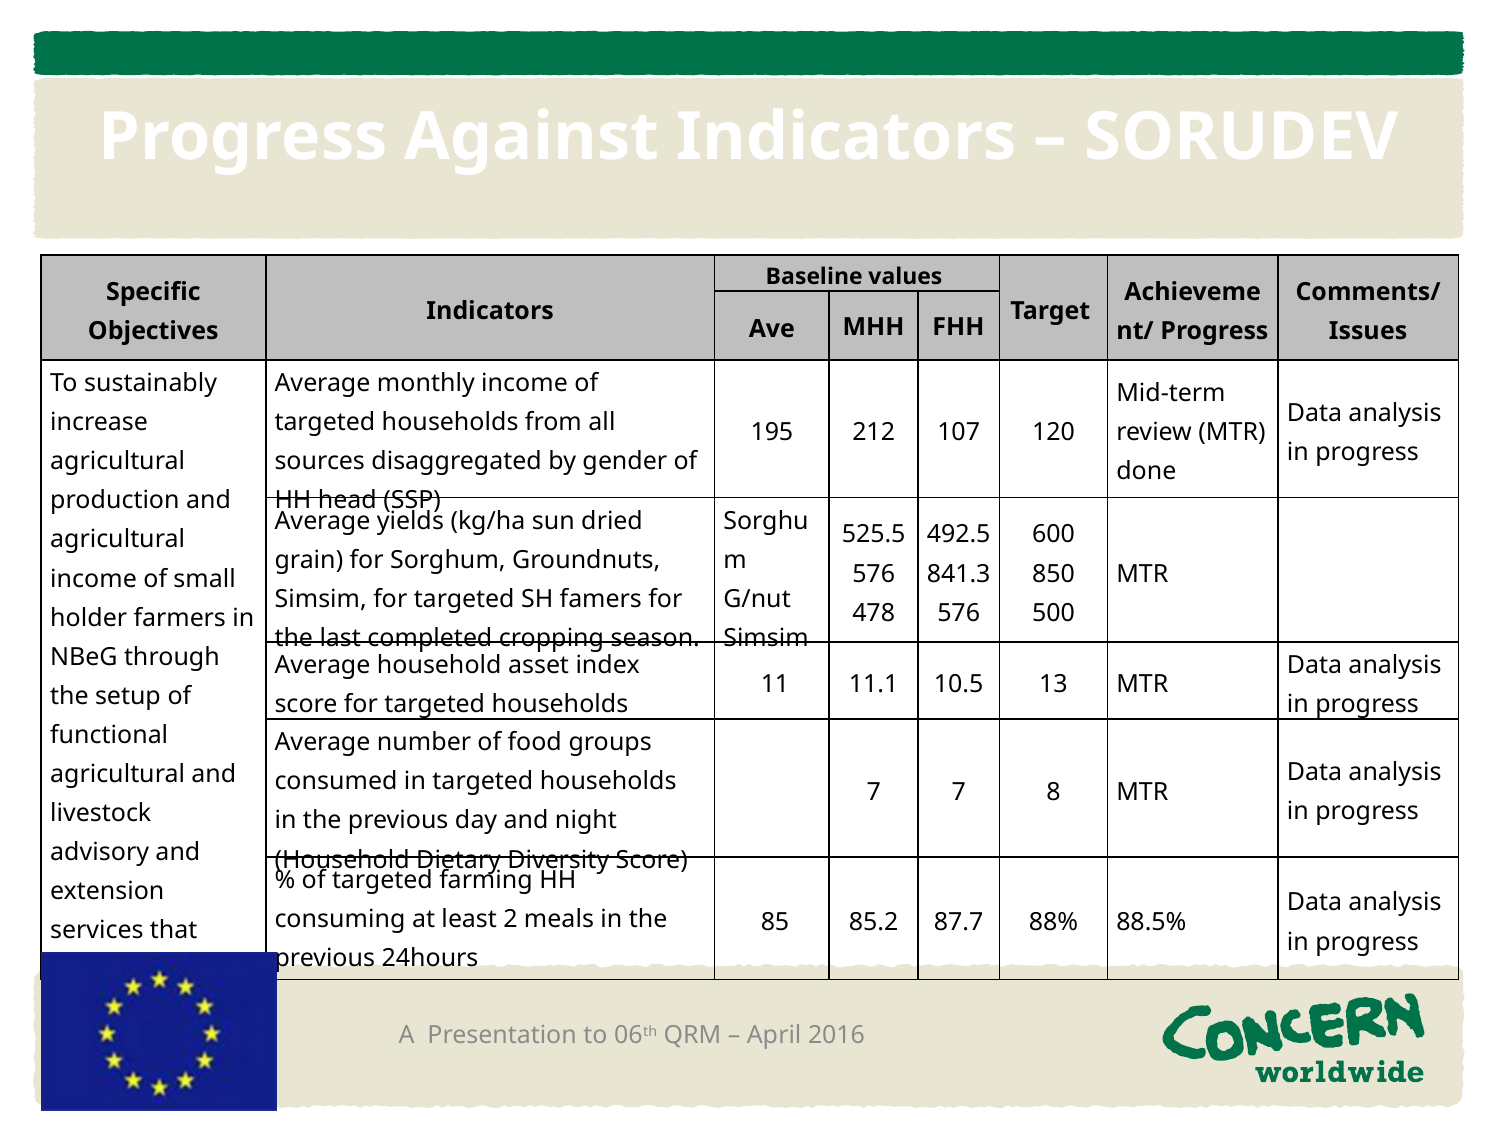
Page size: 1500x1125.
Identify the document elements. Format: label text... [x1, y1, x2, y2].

table_header Comments/ Issues [1279, 256, 1458, 359]
table_cell % of targeted farming HH consuming at least 2 meals in the previous 24hours [267, 858, 714, 979]
table_cell Data analysis in progress [1279, 643, 1458, 718]
table_cell 85 [715, 858, 828, 979]
table_cell Average yields (kg/ha sun dried grain) for Sorghum, Groundnuts, Simsim, for targeted SH famers for the last completed cropping season. [267, 498, 714, 641]
table_cell Ave [715, 292, 828, 359]
table_cell 600 850 500 [1000, 498, 1107, 641]
table_cell 8 [1000, 720, 1107, 856]
table_cell MTR [1108, 643, 1277, 718]
table_header Specific Objectives [42, 256, 265, 359]
table_cell Sorghum G/nut Simsim [715, 498, 828, 641]
table_cell Data analysis in progress [1279, 361, 1458, 497]
table_header Achievement/ Progress [1108, 256, 1277, 359]
table_cell [715, 720, 828, 856]
table_cell 492.5 841.3 576 [919, 498, 999, 641]
table_cell 88.5% [1108, 858, 1277, 979]
table_cell 87.7 [919, 858, 999, 979]
table_cell Average number of food groups consumed in targeted households in the previous day and night (Household Dietary Diversity Score) [267, 720, 714, 856]
table_cell 525.5 576 478 [830, 498, 917, 641]
table_cell Average monthly income of targeted households from all sources disaggregated by gender of HH head (SSP) [267, 361, 714, 497]
table_cell Average household asset index score for targeted households [267, 643, 714, 718]
table_cell 195 [715, 361, 828, 497]
picture [40, 952, 278, 1112]
table_cell 120 [1000, 361, 1107, 497]
table_cell Data analysis in progress [1279, 720, 1458, 856]
table_header Baseline values [715, 256, 999, 290]
table_header Indicators [267, 256, 714, 359]
table_cell Data analysis in progress [1279, 858, 1458, 979]
table_cell To sustainably increase agricultural production and agricultural income of small holder farmers in NBeG through the setup of functional agricultural and livestock advisory and extension services that effectively reaches small holder farmers. [42, 361, 265, 951]
table_cell MTR [1108, 498, 1277, 641]
table_cell 11 [715, 643, 828, 718]
table_cell 10.5 [919, 643, 999, 718]
table_cell 107 [919, 361, 999, 497]
list A Presentation to 06th QRM – April 2016 [383, 1011, 1140, 1071]
table_cell FHH [919, 292, 999, 359]
table_cell MHH [830, 292, 917, 359]
table_cell 7 [919, 720, 999, 856]
table_cell 85.2 [830, 858, 917, 979]
table_cell MTR [1108, 720, 1277, 856]
table_header Target [1000, 256, 1107, 359]
table_cell 13 [1000, 643, 1107, 718]
table_cell [1279, 498, 1458, 641]
table_cell 11.1 [830, 643, 917, 718]
title Progress Against Indicators – SORUDEV [75, 45, 1424, 220]
table_cell 7 [830, 720, 917, 856]
table_cell Mid-term review (MTR) done [1108, 361, 1277, 497]
table_cell 212 [830, 361, 917, 497]
table_cell 88% [1000, 858, 1107, 979]
list [53, 243, 1471, 953]
